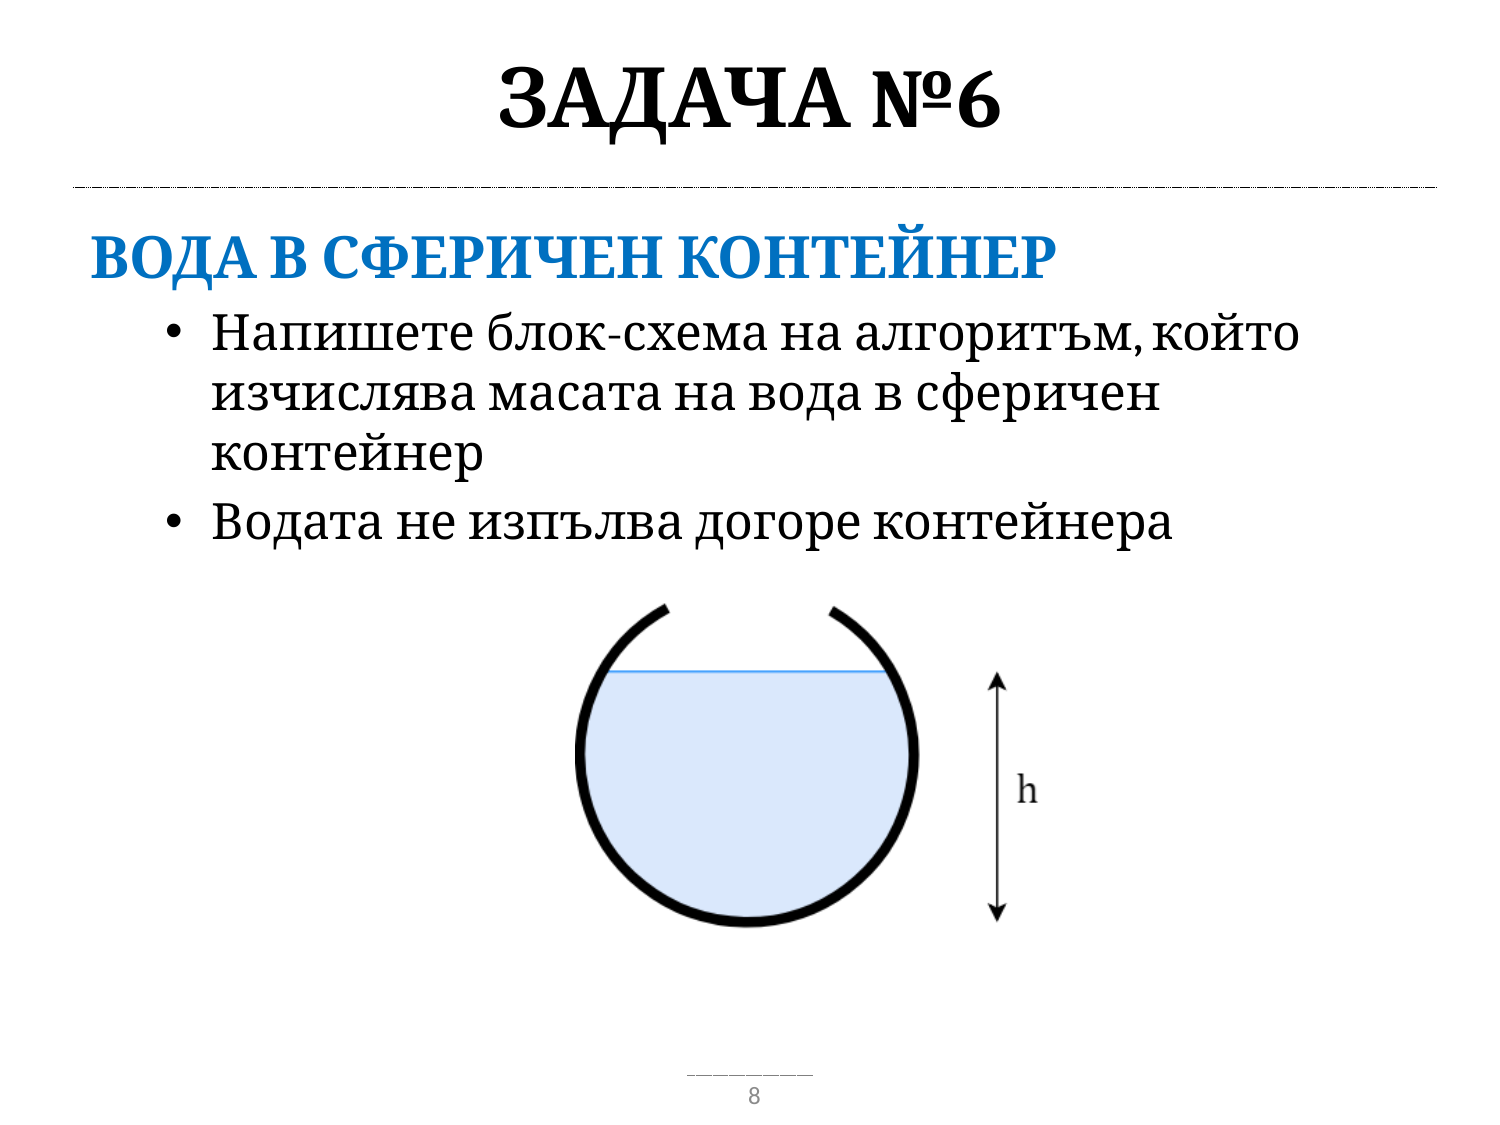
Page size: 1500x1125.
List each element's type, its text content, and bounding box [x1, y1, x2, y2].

title Задача №6 [0, 0, 1500, 188]
list Вода в сферичен контейнер Напишете блок-схема на алгоритъм, който изчислява масата на вода в сферичен контейнер Водата не изпълва догоре контейнера [75, 212, 1450, 1063]
picture [574, 562, 1063, 945]
slide_number 8 [579, 1065, 930, 1125]
